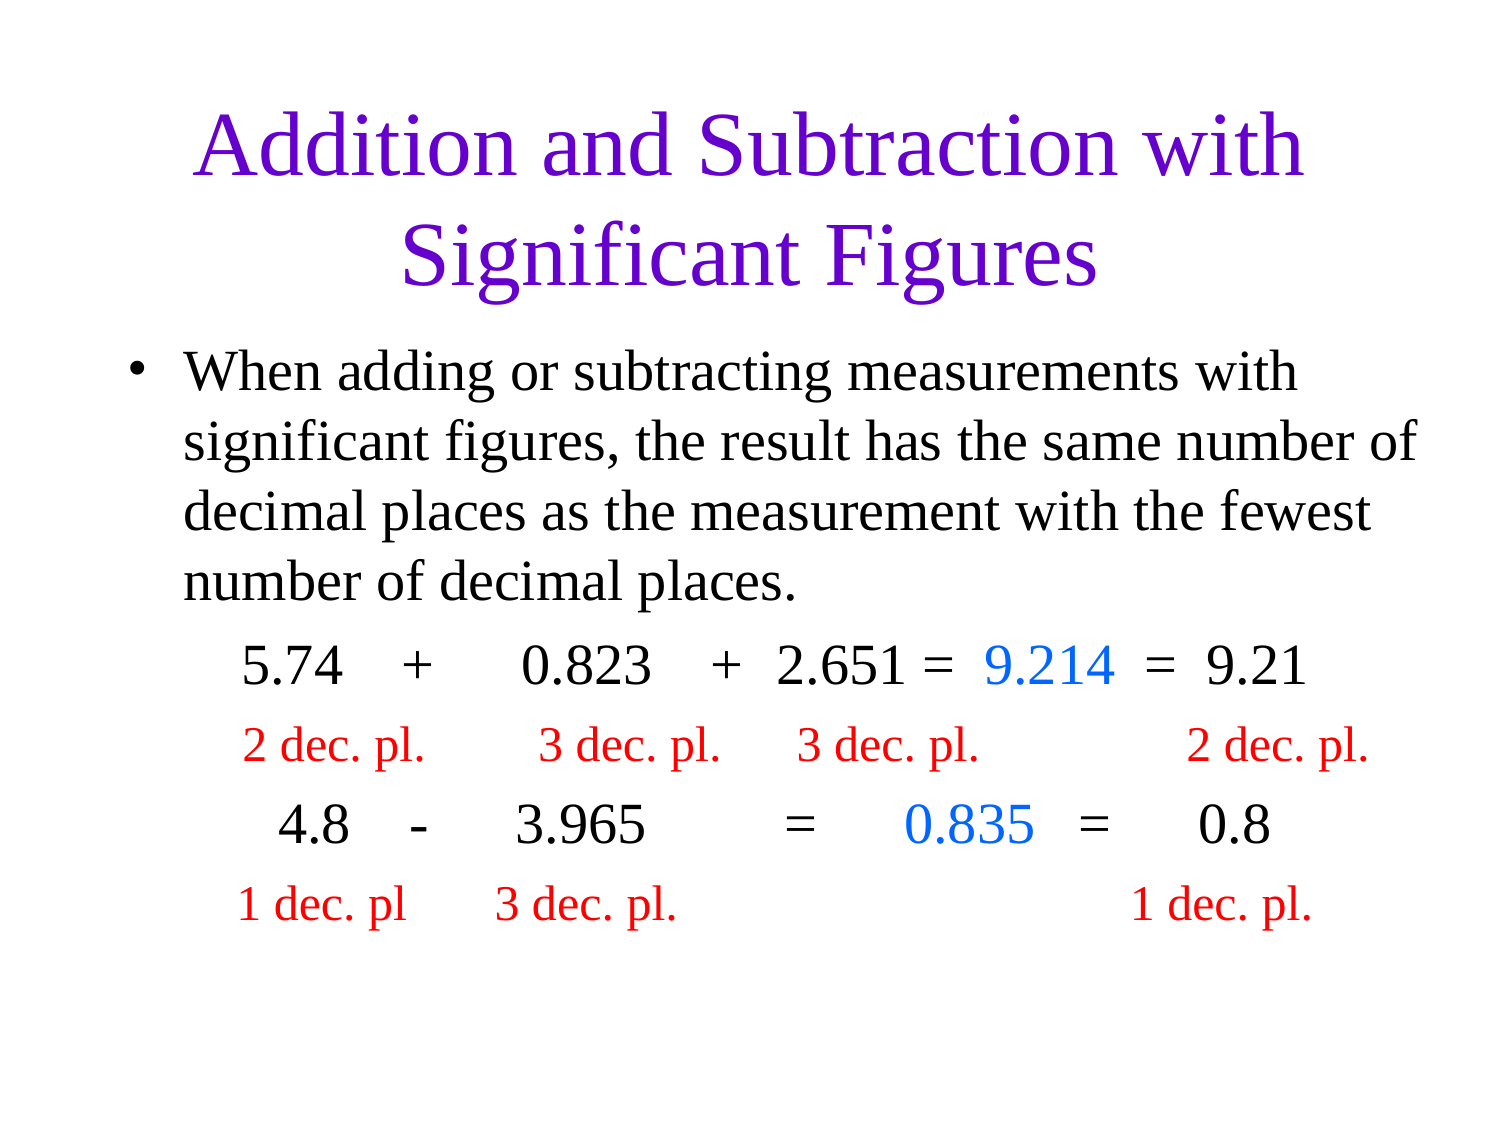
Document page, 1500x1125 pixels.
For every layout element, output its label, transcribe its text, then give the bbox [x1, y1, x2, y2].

text_box Addition and Subtraction with Significant Figures [112, 99, 1388, 288]
text_box When adding or subtracting measurements with significant figures, the result has the same number of decimal places as the measurement with the fewest number of decimal places. 5.74 + 0.823 + 2.651 = 9.214 = 9.21 2 dec. pl. 3 dec. pl. 3 dec. pl. 2 dec. pl. 4.8 - 3.965 = 0.835 = 0.8 1 dec. pl 3 dec. pl. 1 dec. pl. [112, 324, 1438, 1000]
